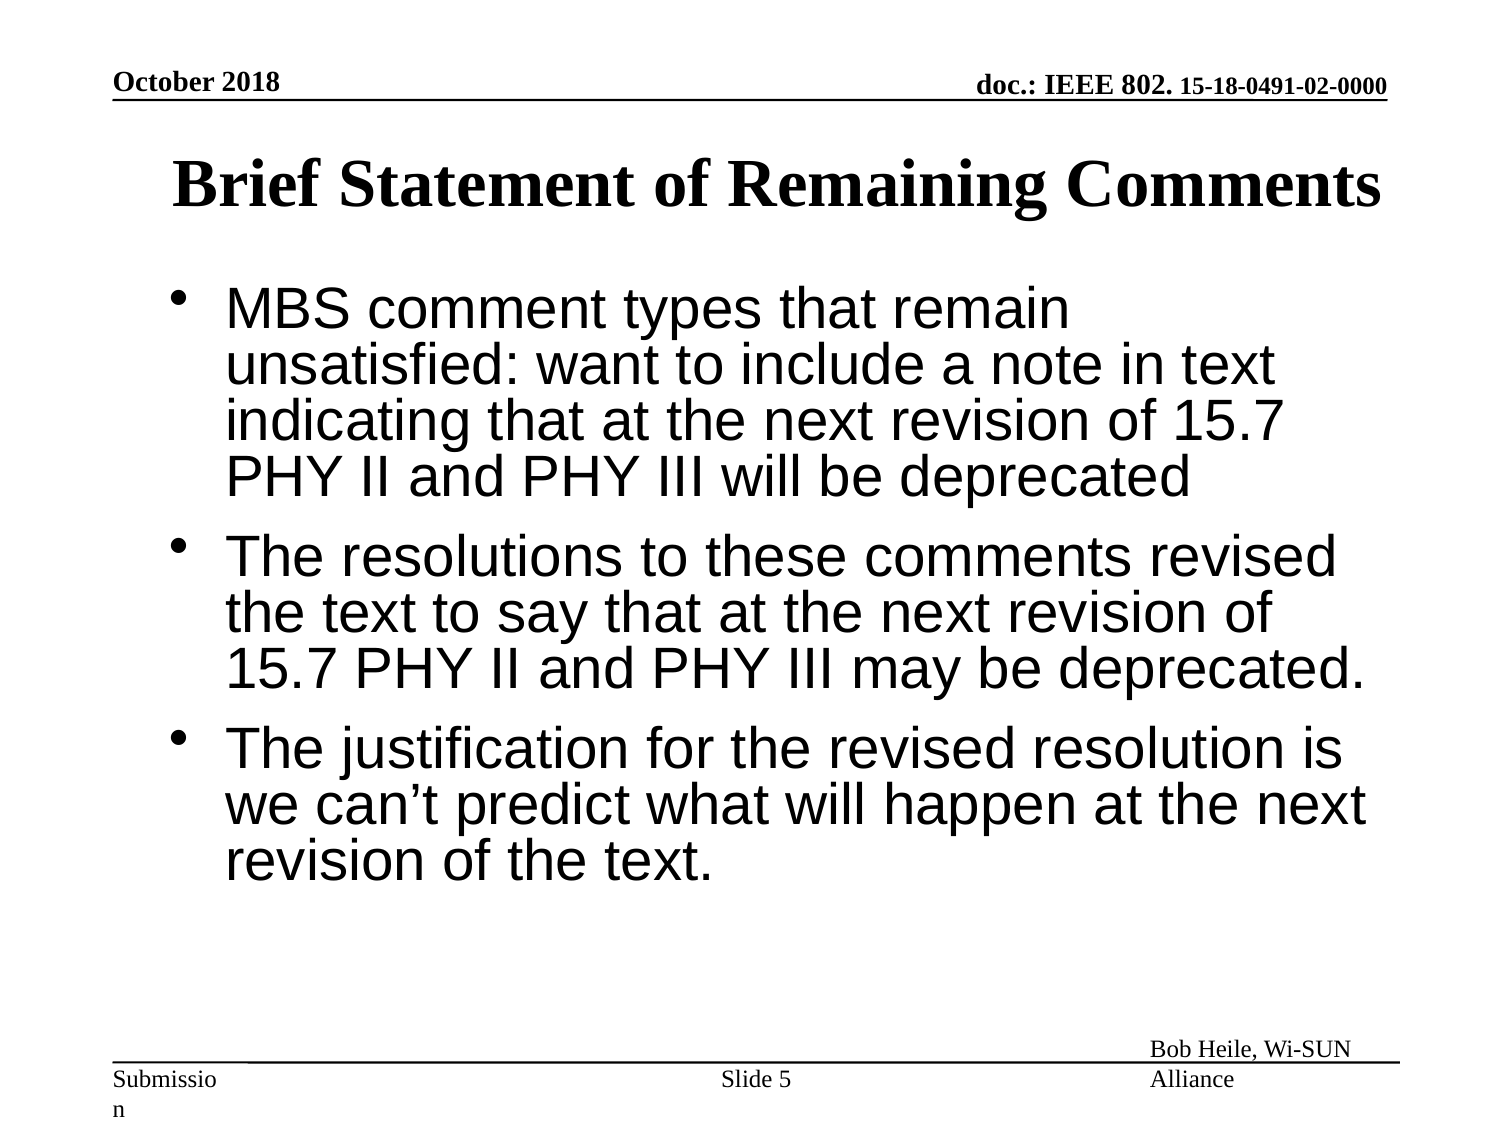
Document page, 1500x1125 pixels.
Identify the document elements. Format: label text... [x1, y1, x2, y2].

slide_number Slide 5 [712, 1062, 800, 1093]
list MBS comment types that remain unsatisfied: want to include a note in text indicating that at the next revision of 15.7 PHY II and PHY III will be deprecated The resolutions to these comments revised the text to say that at the next revision of 15.7 PHY II and PHY III may be deprecated. The justification for the revised resolution is we can’t predict what will happen at the next revision of the text. [153, 276, 1386, 916]
text_box Brief Statement of Remaining Comments [140, 130, 1416, 256]
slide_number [112, 62, 375, 98]
footer Bob Heile, Wi-SUN Alliance [1149, 1062, 1413, 1093]
